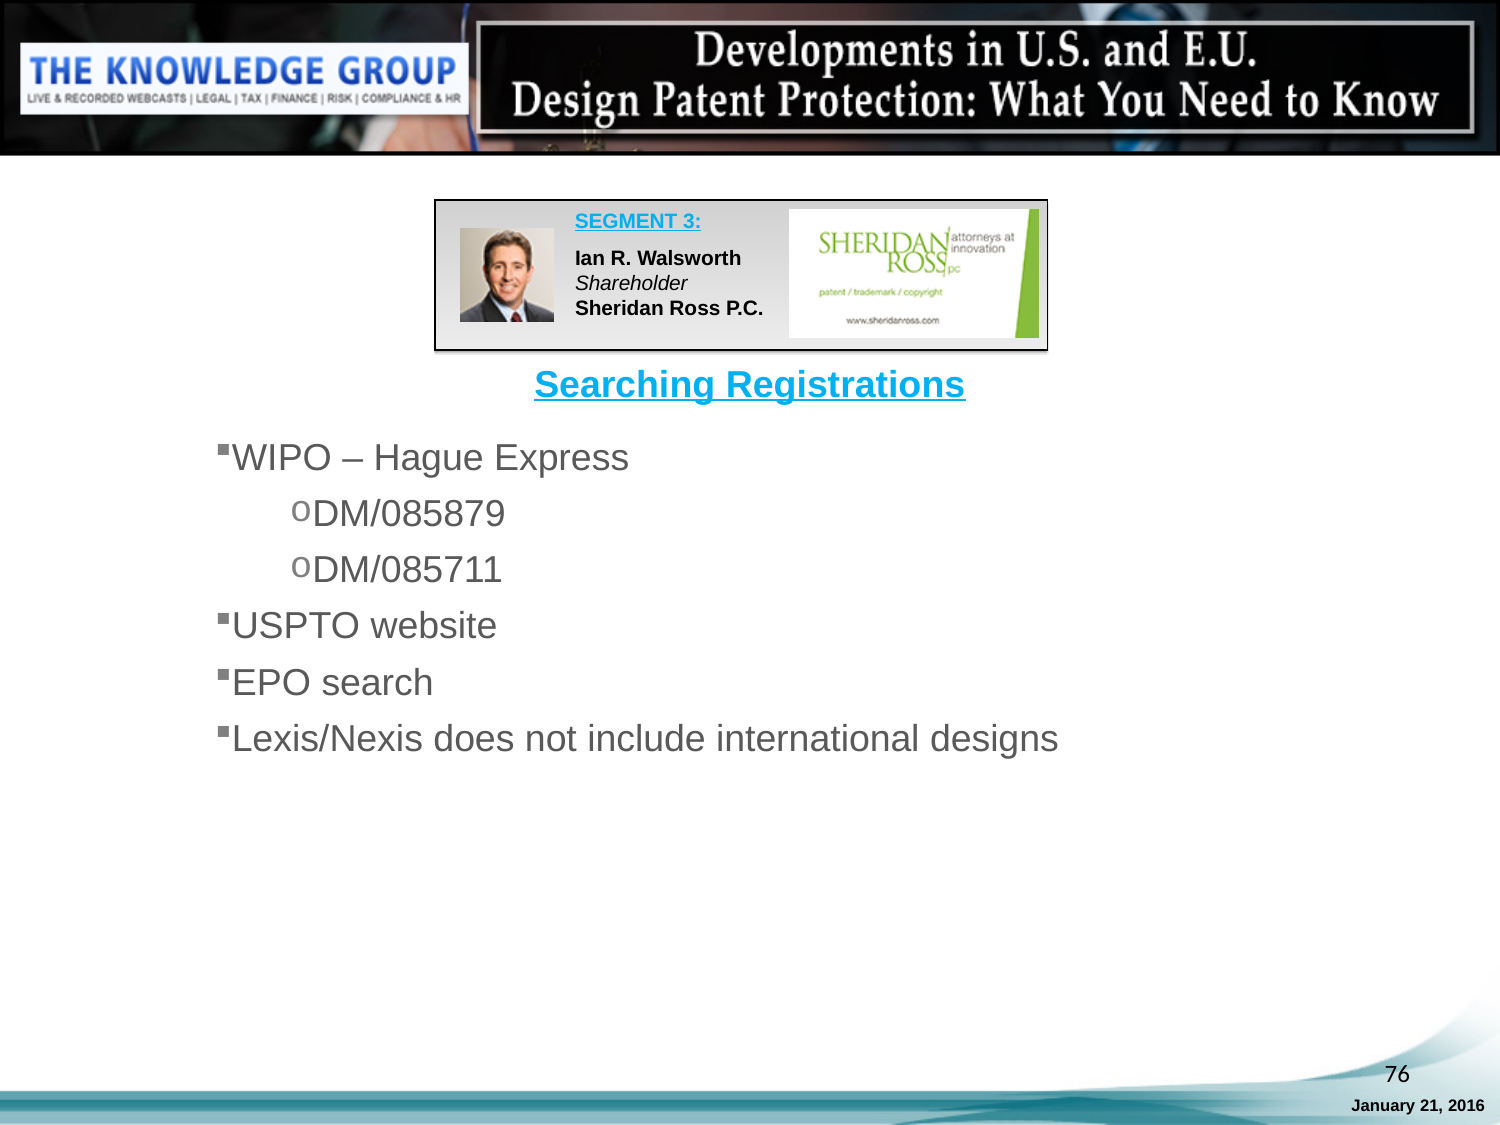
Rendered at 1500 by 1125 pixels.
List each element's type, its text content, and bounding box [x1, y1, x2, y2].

slide_number 76 [1074, 1042, 1425, 1103]
picture [0, 412, 1500, 1125]
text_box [434, 199, 1048, 351]
text_box WIPO – Hague Express DM/085879 DM/085711 USPTO website EPO search Lexis/Nexis does not include international designs [50, 425, 1450, 958]
picture [0, 0, 1500, 352]
text_box January 21, 2016 [1100, 1087, 1500, 1123]
text_box Searching Registrations [0, 352, 1500, 412]
